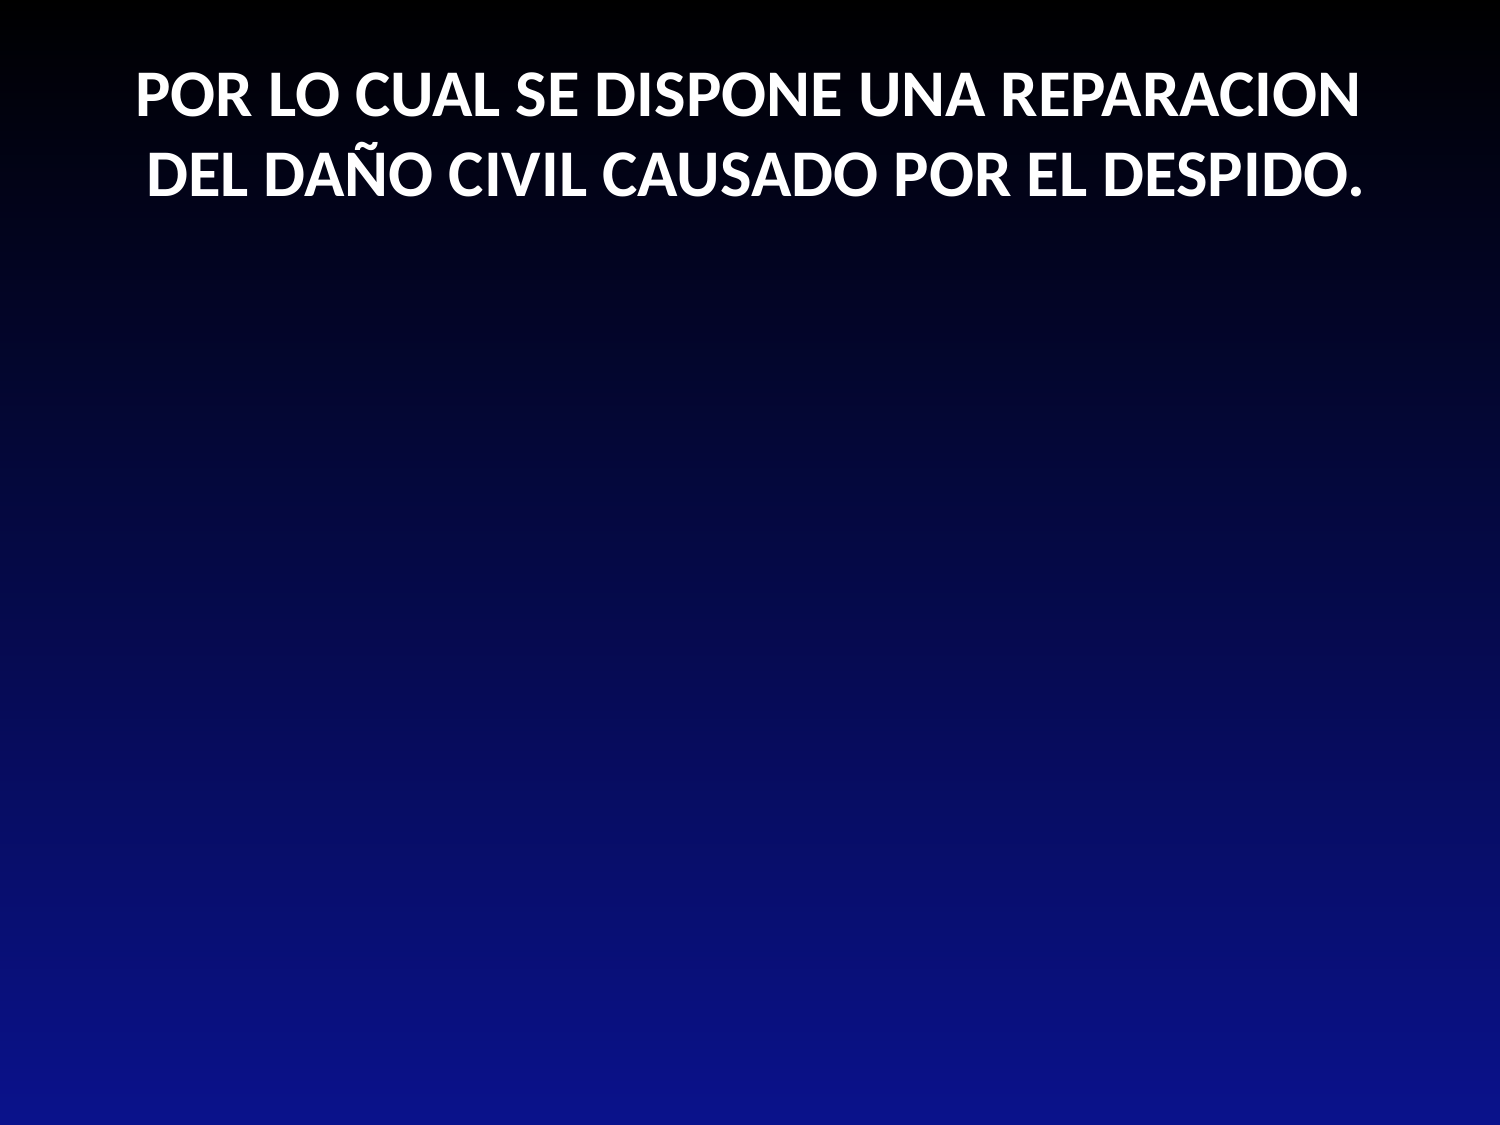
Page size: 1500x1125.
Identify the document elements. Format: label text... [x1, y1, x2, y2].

list POR LO CUAL SE DISPONE UNA REPARACION DEL DAÑO CIVIL CAUSADO POR EL DESPIDO. [74, 42, 1426, 1006]
